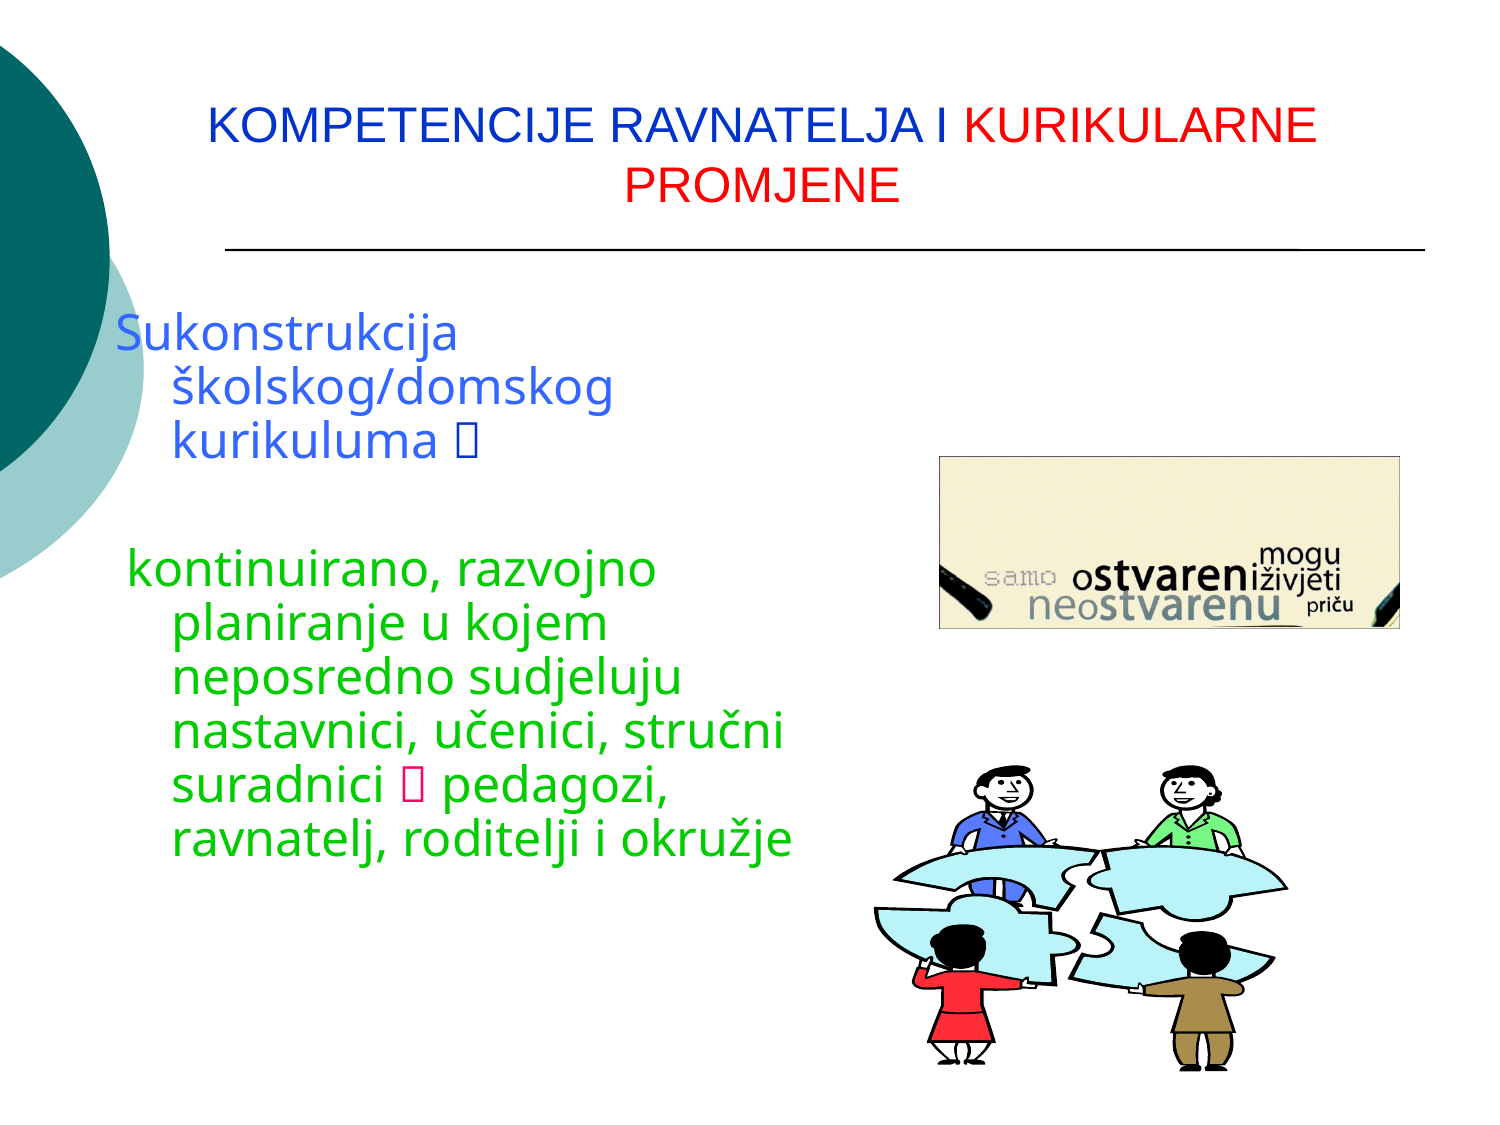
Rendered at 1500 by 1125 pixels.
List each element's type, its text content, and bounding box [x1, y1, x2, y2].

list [865, 756, 1448, 1078]
title KOMPETENCIJE RAVNATELJA I KURIKULARNE PROMJENE [100, 49, 1425, 221]
picture [938, 455, 1400, 630]
list Sukonstrukcija školskog/domskog kurikuluma  kontinuirano, razvojno planiranje u kojem neposredno sudjeluju nastavnici, učenici, stručni suradnici  pedagozi, ravnatelj, roditelji i okružje [100, 299, 892, 1000]
